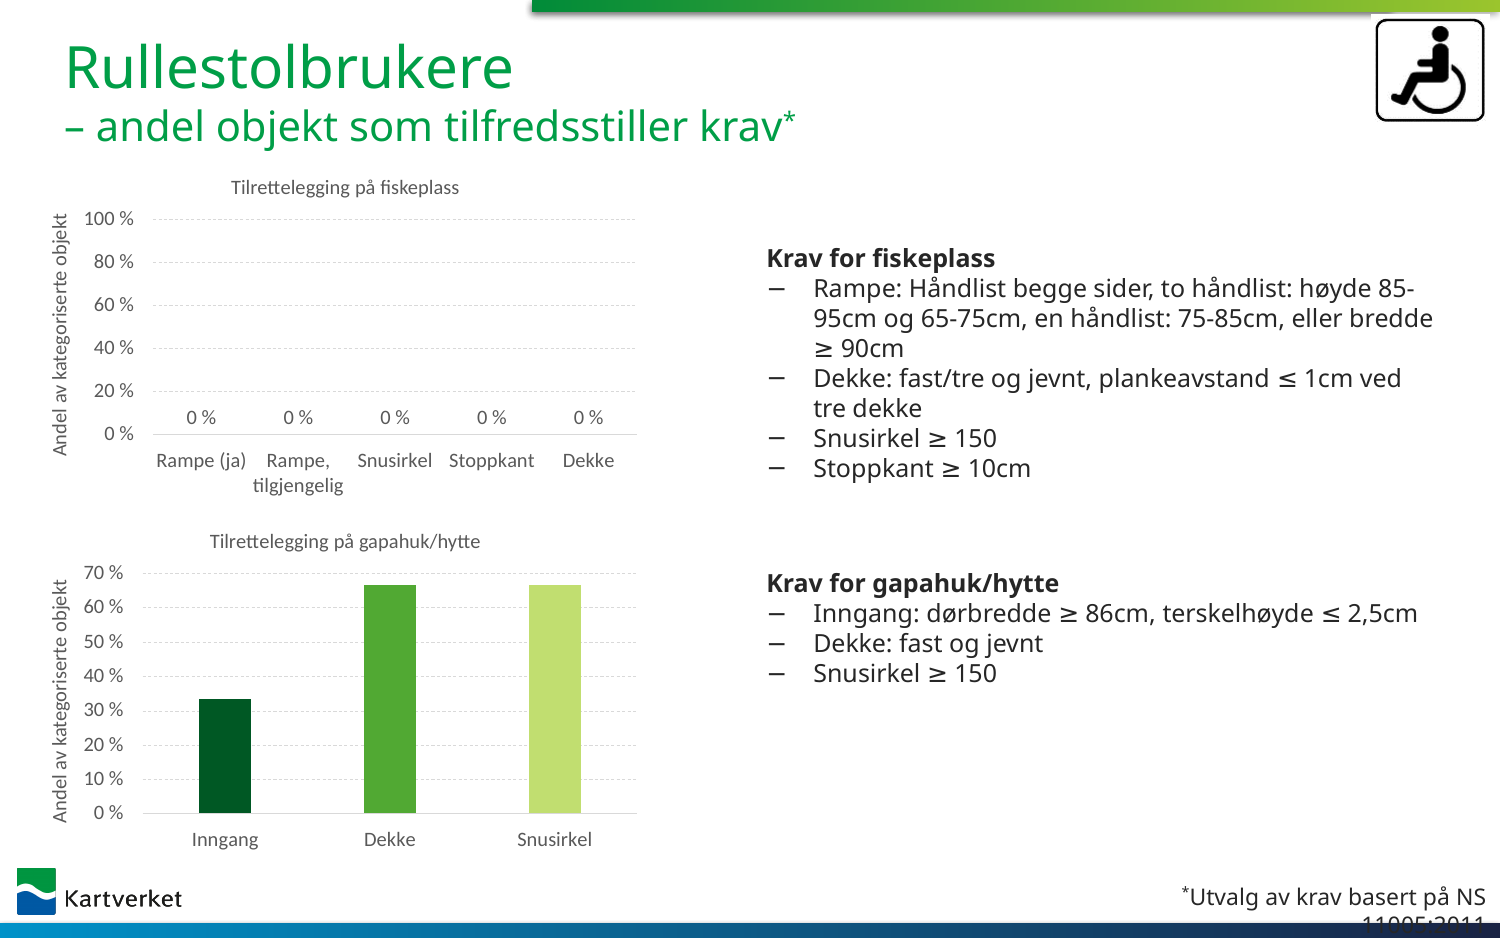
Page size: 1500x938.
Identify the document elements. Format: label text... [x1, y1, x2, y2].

picture [41, 520, 650, 859]
text_box Krav for fiskeplass Rampe: Håndlist begge sider, to håndlist: høyde 85-95cm og 65-75cm, en håndlist: 75-85cm, eller bredde ≥ 90cm Dekke: fast/tre og jevnt, plankeavstand ≤ 1cm ved tre dekke Snusirkel ≥ 150 Stoppkant ≥ 10cm [751, 235, 1452, 490]
text_box *Utvalg av krav basert på NS 11005:2011 [1068, 873, 1500, 938]
text_box Rullestolbrukere – andel objekt som tilfredsstiller krav* [49, 29, 1431, 158]
picture [1371, 13, 1491, 127]
text_box Krav for gapahuk/hytte Inngang: dørbredde ≥ 86cm, terskelhøyde ≤ 2,5cm Dekke: fast og jevnt Snusirkel ≥ 150 [751, 560, 1452, 695]
picture [41, 166, 650, 505]
